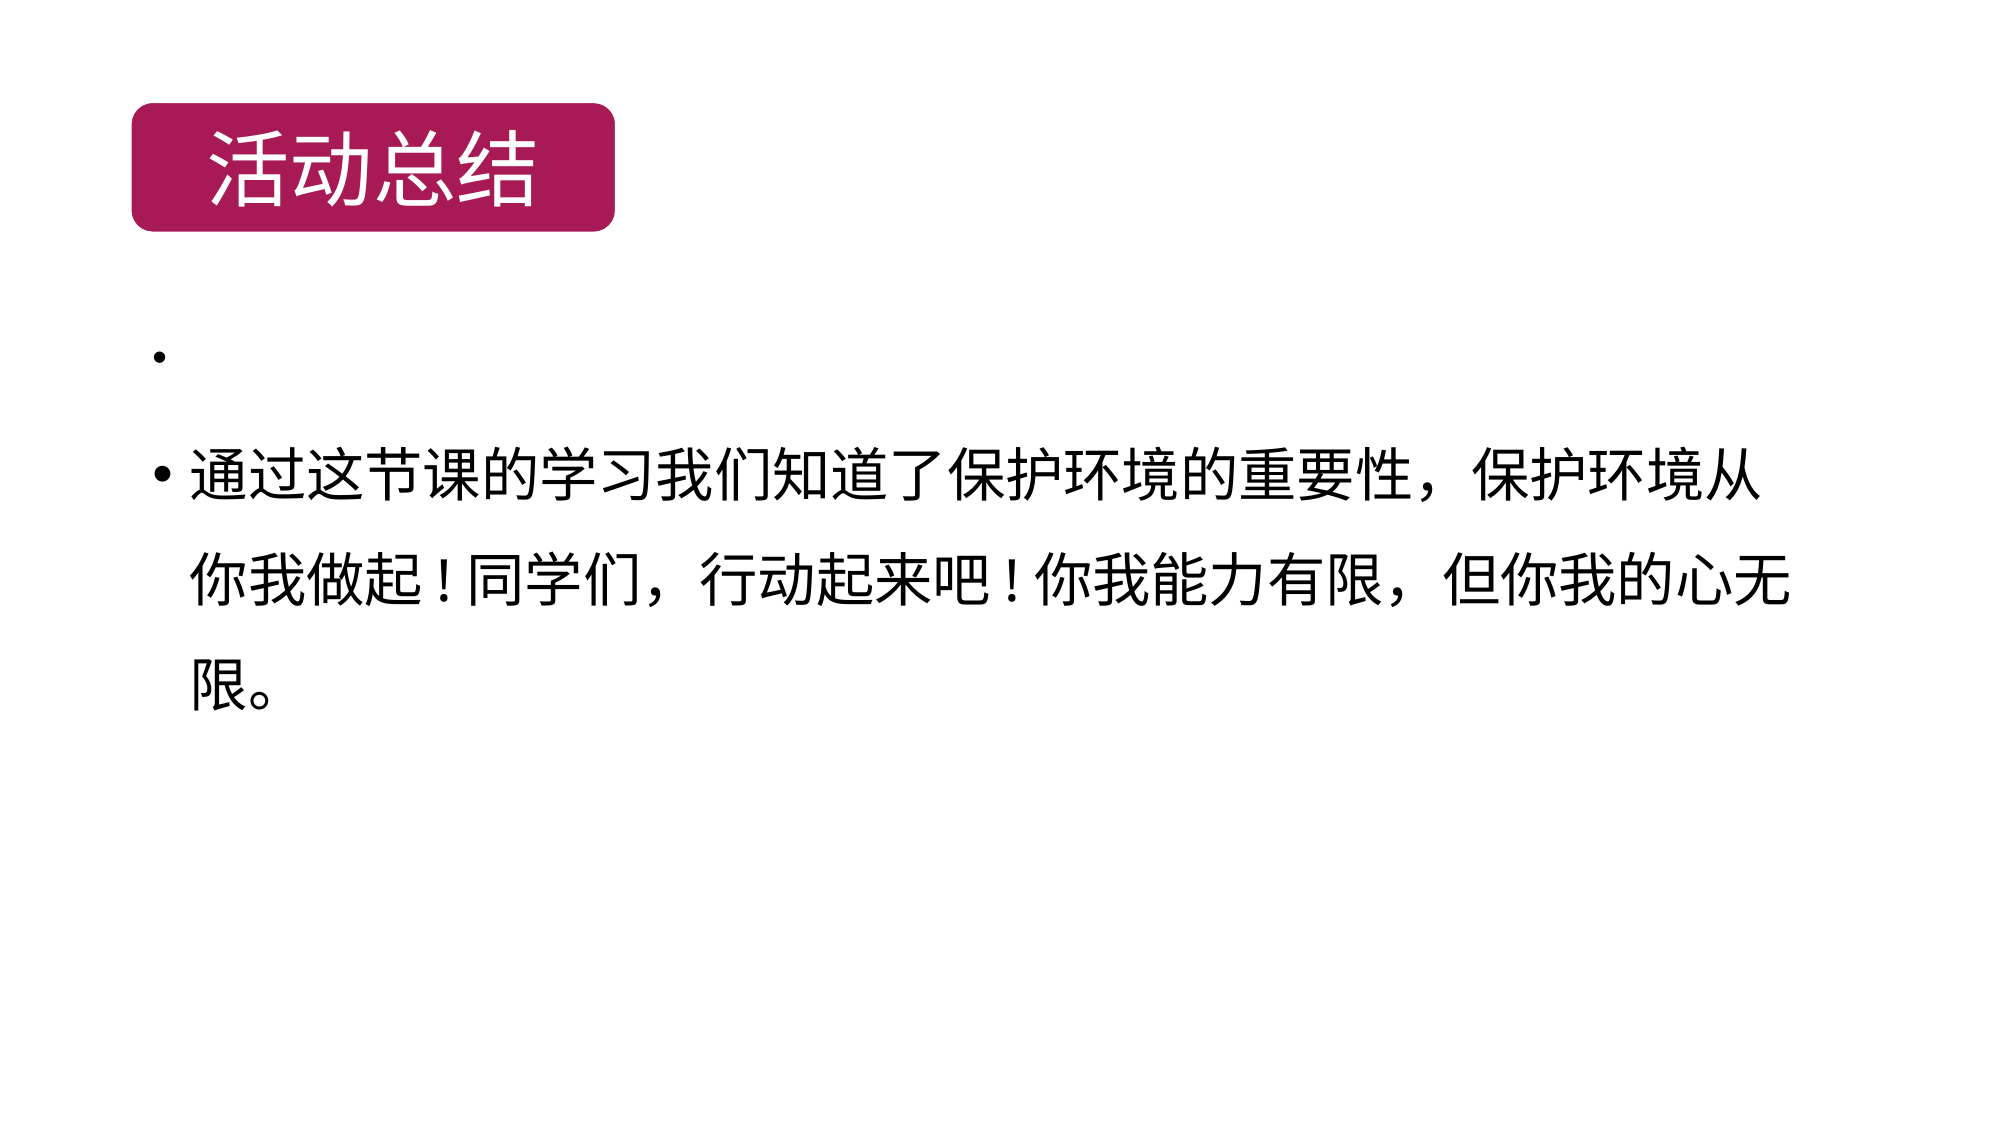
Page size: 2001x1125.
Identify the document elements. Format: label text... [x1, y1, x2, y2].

text_box 活动总结 [130, 102, 616, 233]
list 通过这节课的学习我们知道了保护环境的重要性，保护环境从你我做起!同学们，行动起来吧!你我能力有限，但你我的心无限。 [137, 299, 1828, 836]
